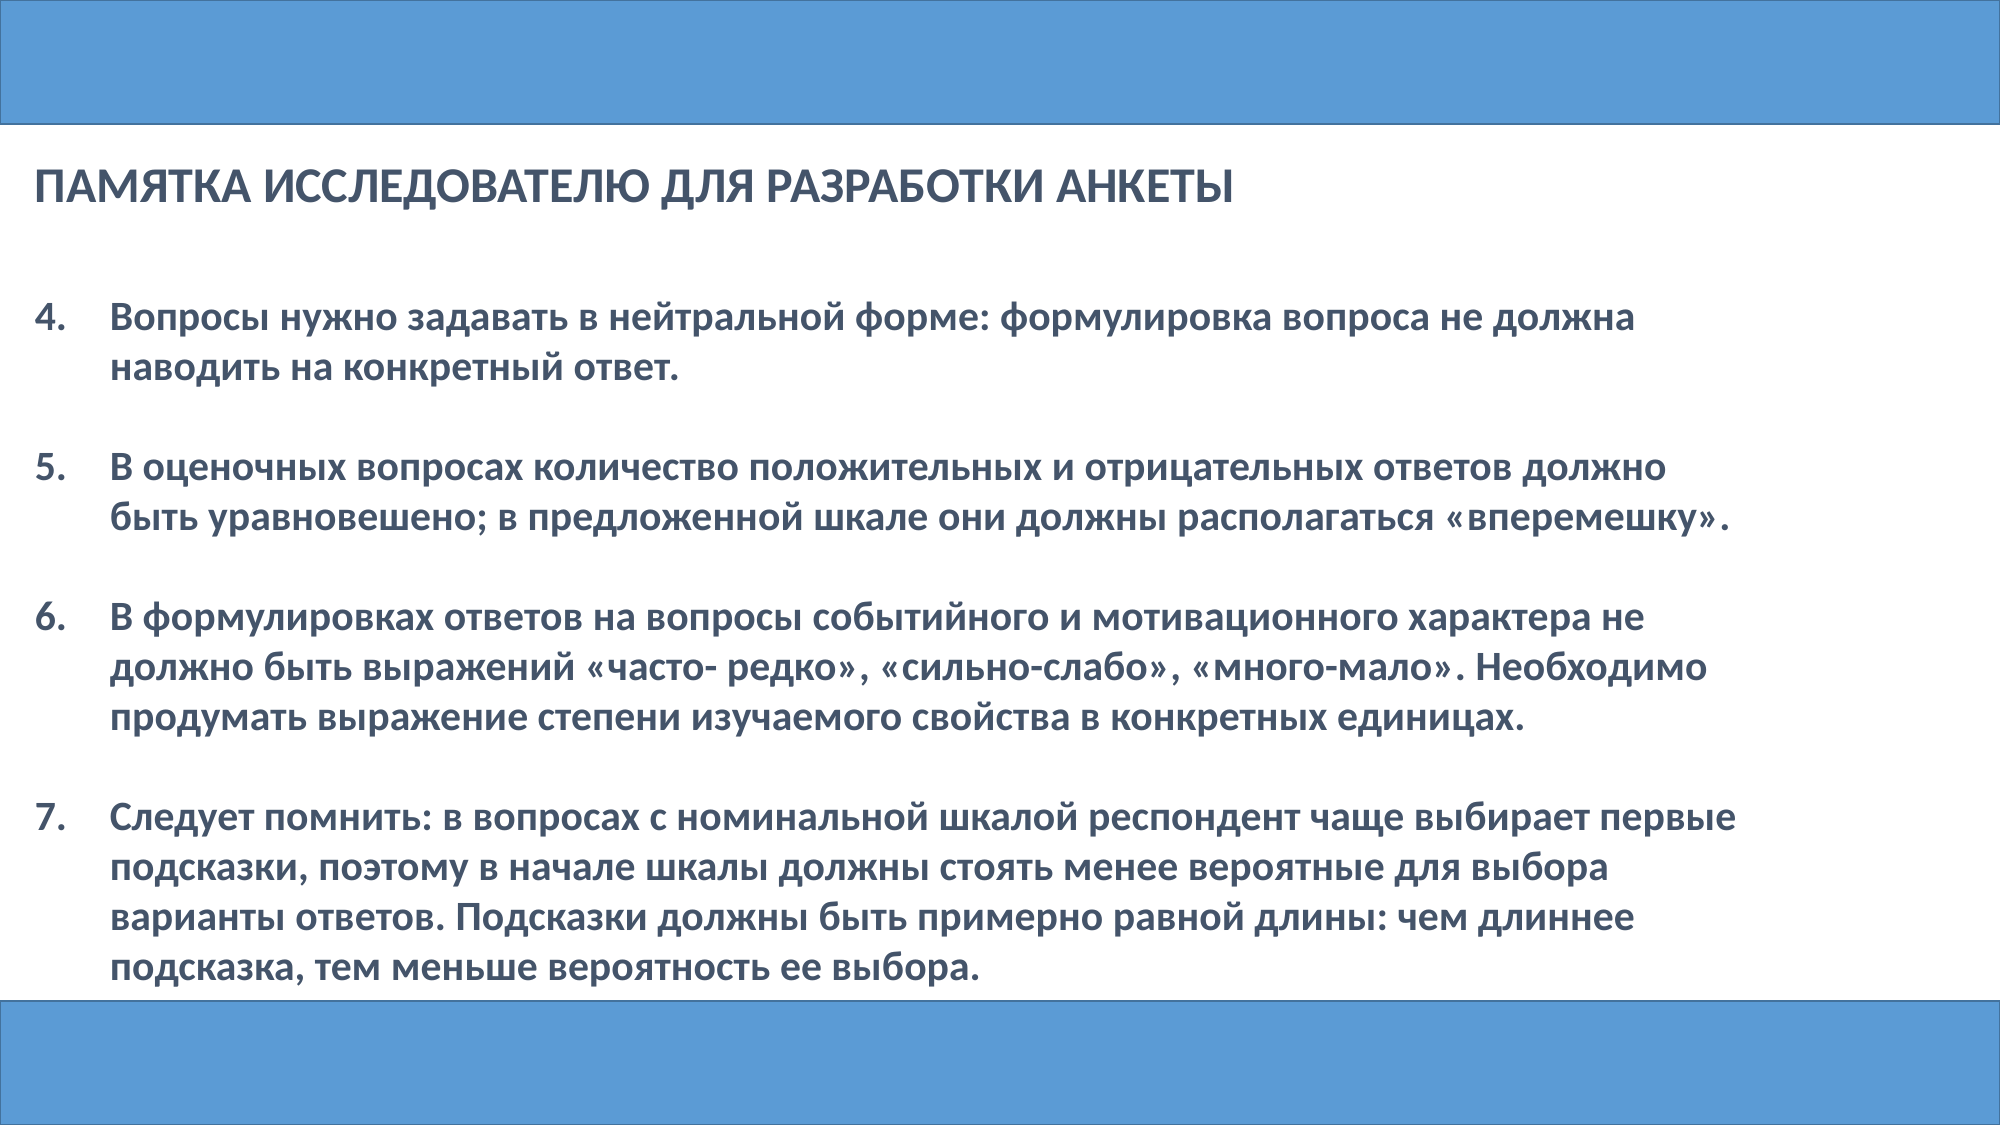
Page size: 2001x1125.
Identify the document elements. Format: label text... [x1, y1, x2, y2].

text_box [0, 0, 2000, 125]
text_box Вопросы нужно задавать в нейтральной форме: формулировка вопроса не должна наводить на конкретный ответ. В оценочных вопросах количество положительных и отрицательных ответов должно быть уравновешено; в предложенной шкале они должны располагаться «вперемешку». В формулировках ответов на вопросы событийного и мотивационного характера не должно быть выражений «часто- редко», «сильно-слабо», «много-мало». Необходимо продумать выражение степени изучаемого свойства в конкретных единицах. Следует помнить: в вопросах с номинальной шкалой респондент чаще выбирает первые подсказки, поэтому в начале шкалы должны стоять менее вероятные для выбора варианты ответов. Подсказки должны быть примерно равной длины: чем длиннее подсказка, тем меньше вероятность ее выбора. [20, 281, 1766, 997]
text_box ПАМЯТКА ИССЛЕДОВАТЕЛЮ ДЛЯ РАЗРАБОТКИ АНКЕТЫ [20, 145, 1317, 220]
text_box [0, 1000, 2000, 1125]
